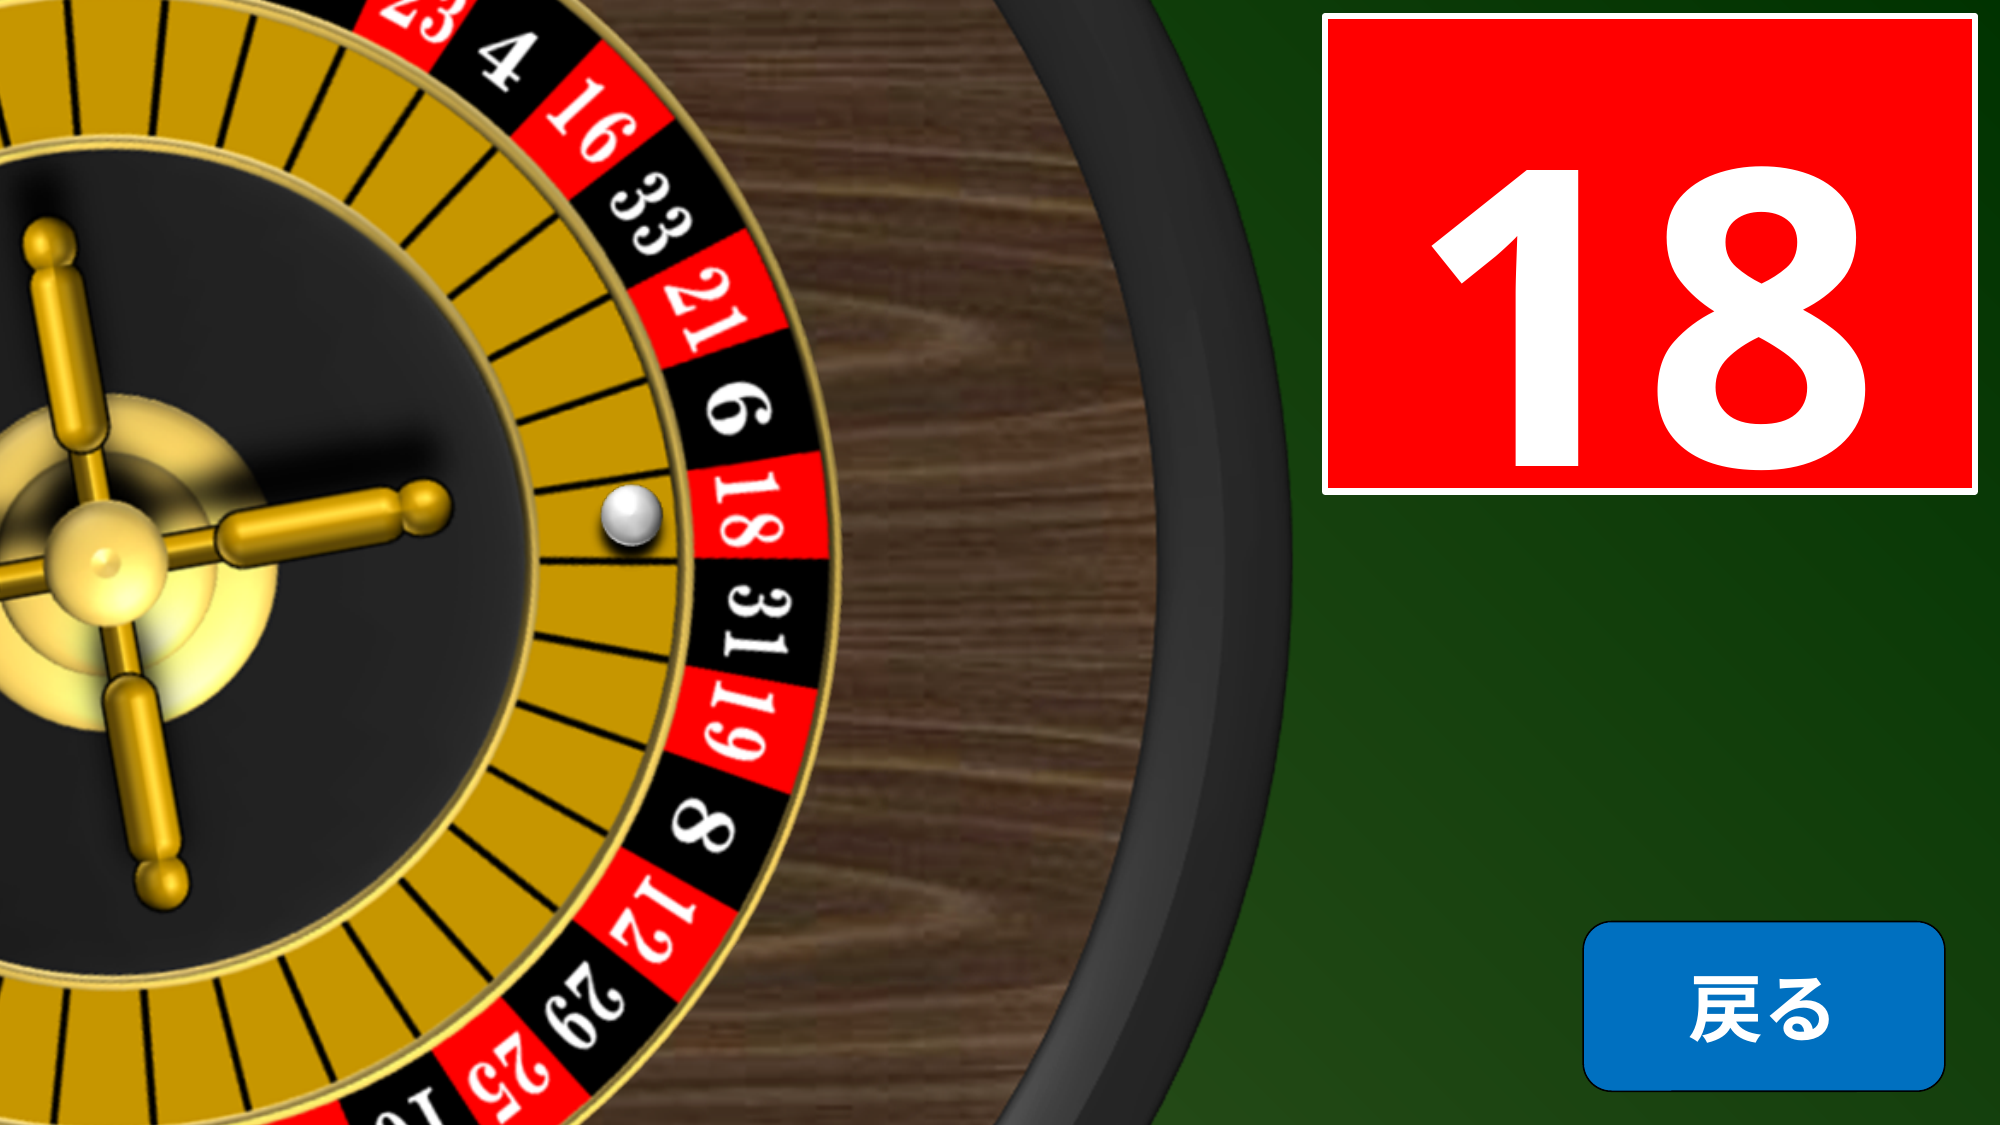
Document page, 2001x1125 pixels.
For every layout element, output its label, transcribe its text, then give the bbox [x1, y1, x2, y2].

text_box 18 [1392, 44, 1896, 558]
picture [0, 0, 1297, 1125]
text_box [1324, 16, 1975, 492]
text_box 戻る [1583, 921, 1945, 1092]
